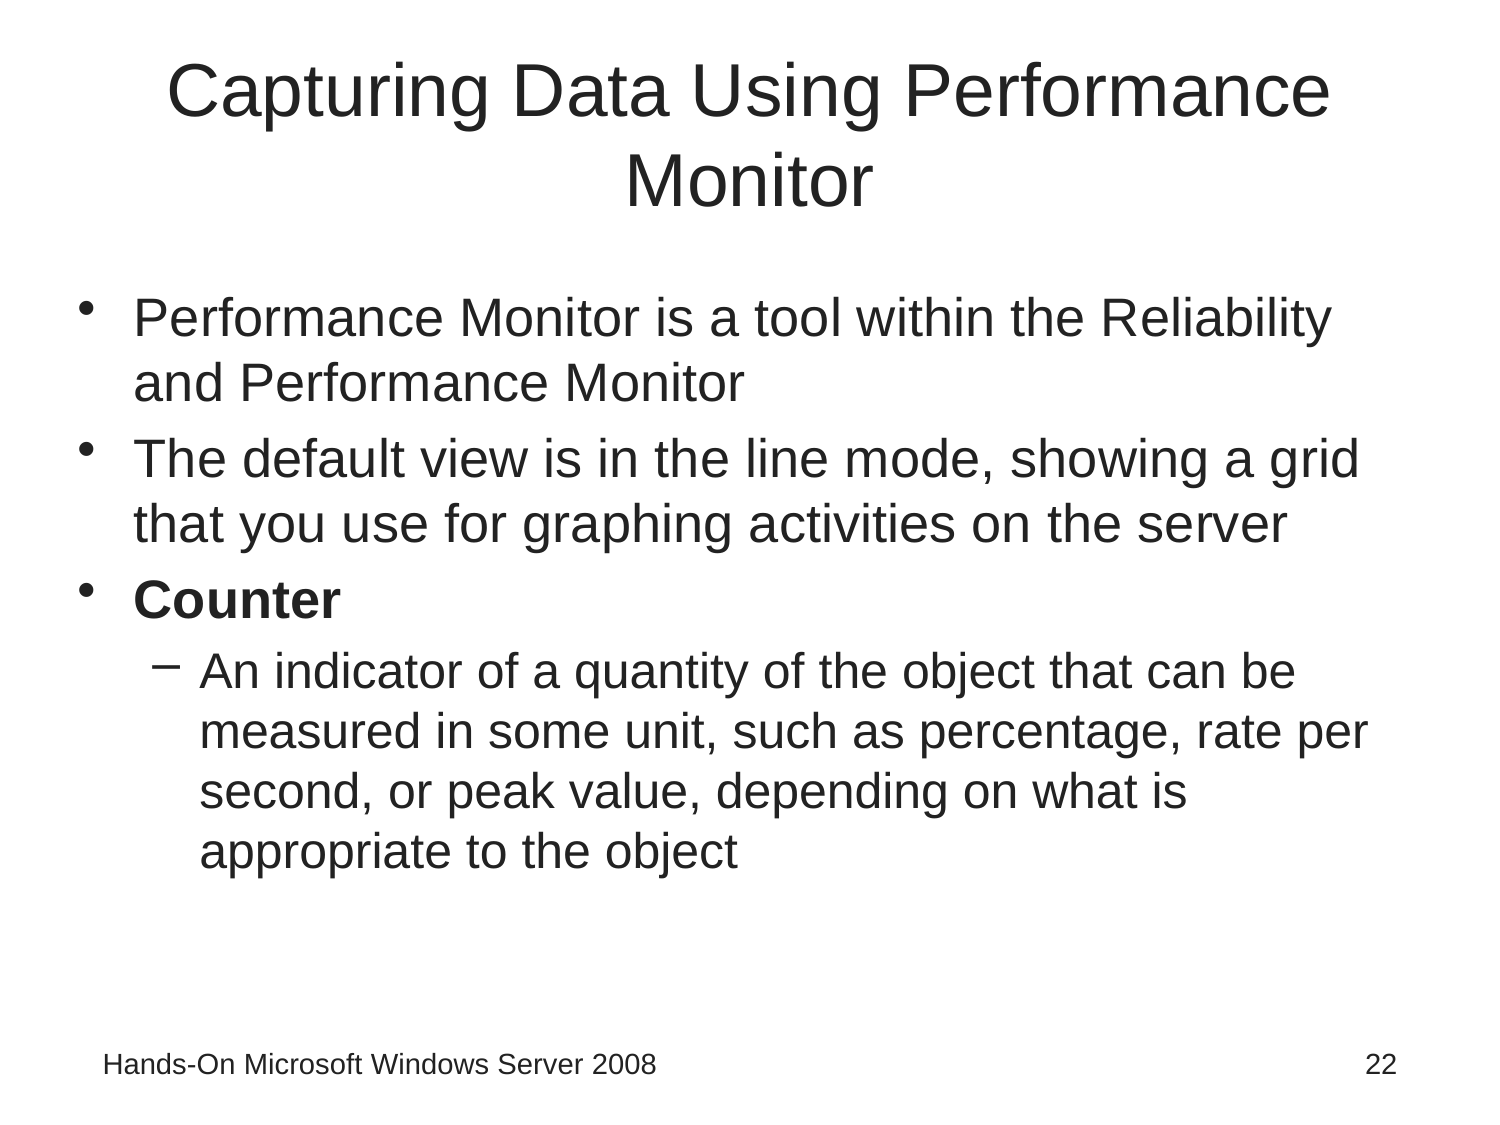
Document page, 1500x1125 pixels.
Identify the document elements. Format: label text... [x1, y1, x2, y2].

list Performance Monitor is a tool within the Reliability and Performance Monitor The default view is in the line mode, showing a grid that you use for graphing activities on the server Counter An indicator of a quantity of the object that can be measured in some unit, such as percentage, rate per second, or peak value, depending on what is appropriate to the object [62, 274, 1426, 1026]
footer Hands-On Microsoft Windows Server 2008 [87, 1037, 1051, 1101]
slide_number 22 [1074, 1037, 1413, 1101]
title Capturing Data Using Performance Monitor [87, 37, 1413, 226]
